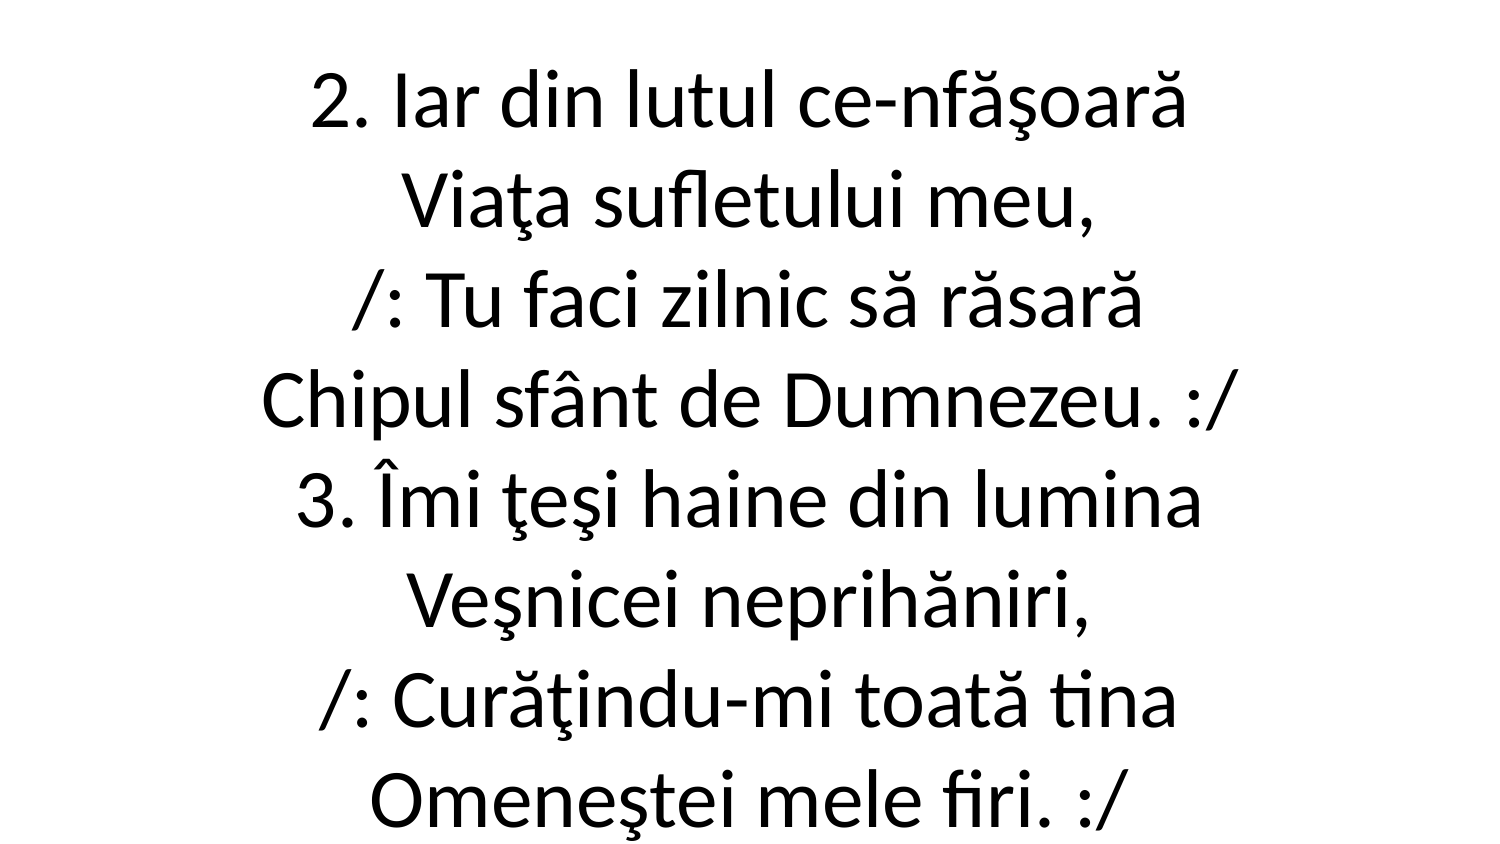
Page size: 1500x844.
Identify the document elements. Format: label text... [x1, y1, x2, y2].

text_box 2. Iar din lutul ce-nfăşoară Viaţa sufletului meu, /: Tu faci zilnic să răsară Chipul sfânt de Dumnezeu. :/ 3. Îmi ţeşi haine din lumina Veşnicei neprihăniri, /: Curăţindu-mi toată tina Omeneştei mele firi. :/ [246, 0, 1254, 844]
